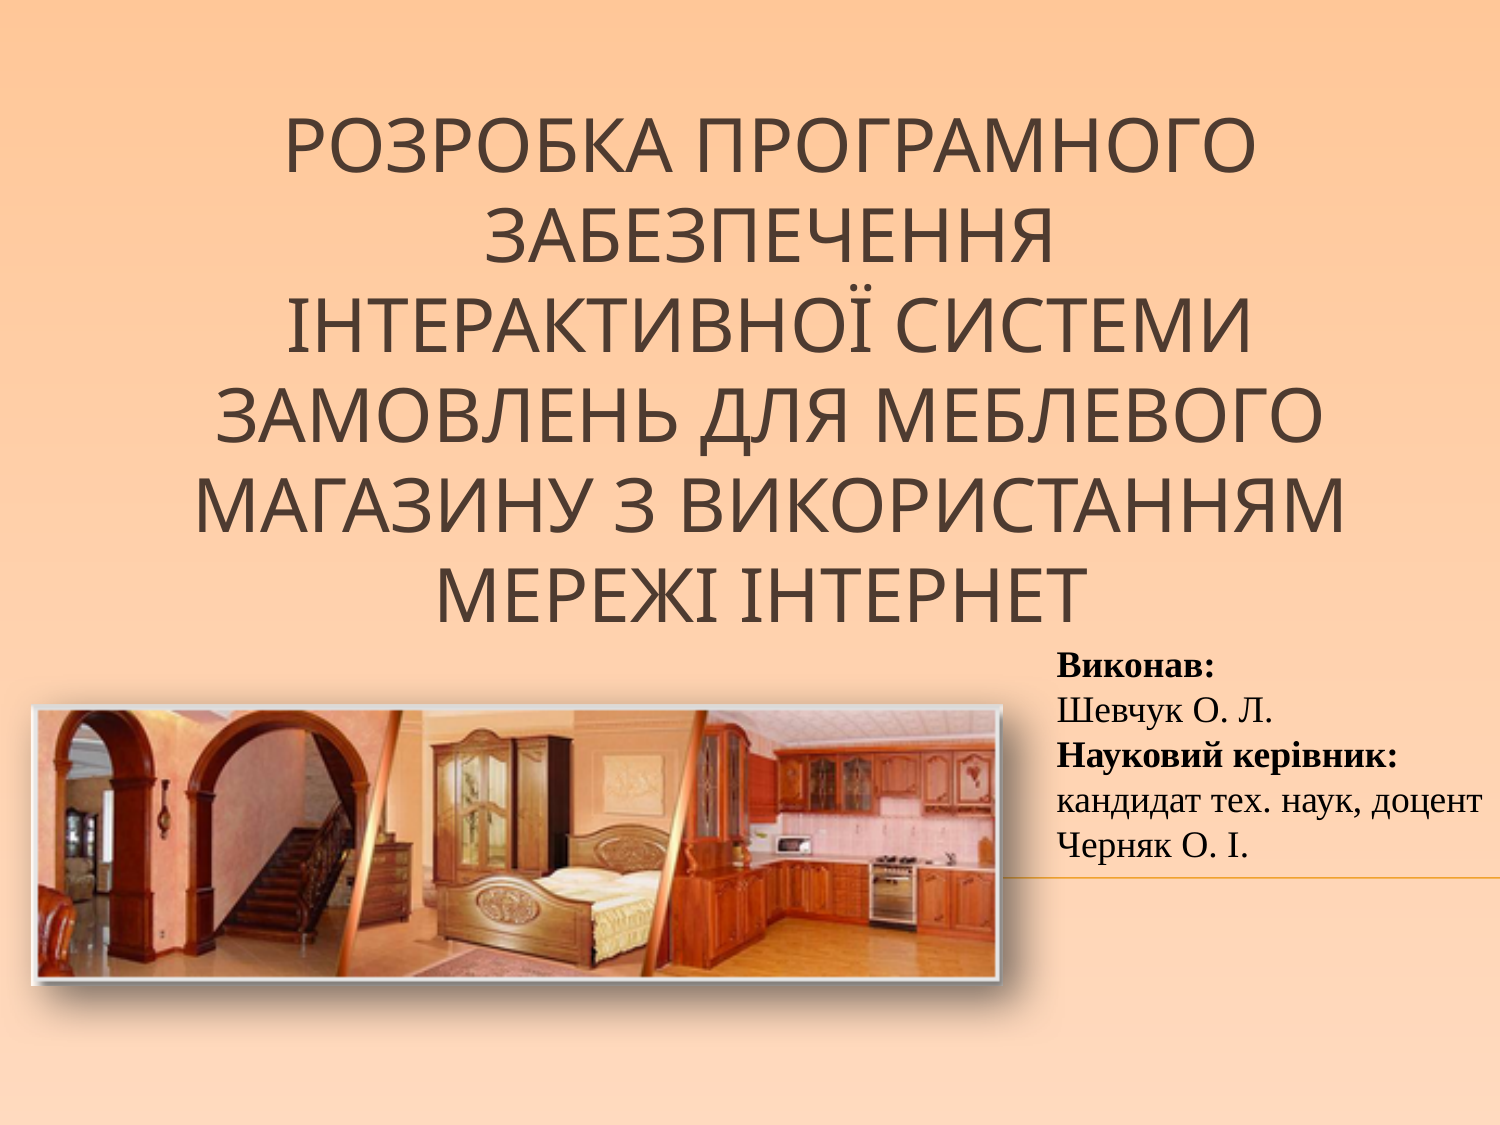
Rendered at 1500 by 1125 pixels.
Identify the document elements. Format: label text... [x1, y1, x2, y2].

title Розробка програмного забезпечення інтерактивної системи замовлень для меблевого магазину з використанням мережі Інтернет [135, 90, 1376, 657]
picture [30, 703, 1004, 986]
text_box Виконав: Шевчук О. Л. Науковий керівник: кандидат тех. наук, доцент Черняк О. І. [1041, 632, 1499, 918]
